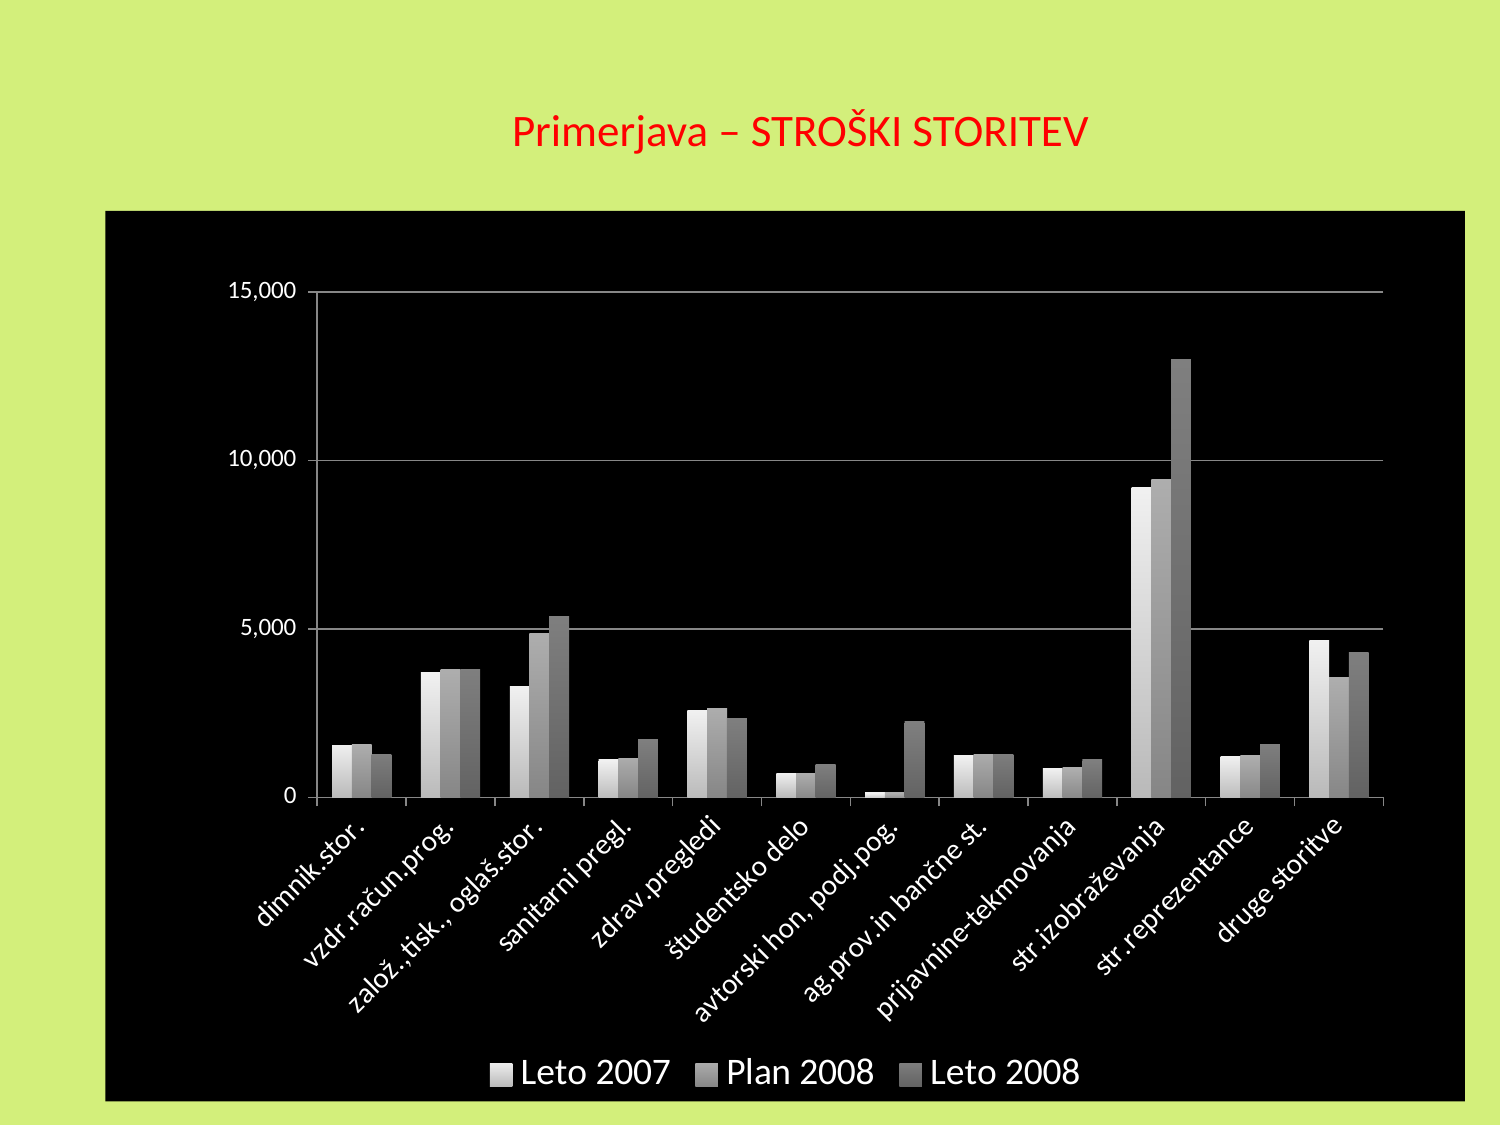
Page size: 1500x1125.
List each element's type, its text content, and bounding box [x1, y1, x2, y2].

title Primerjava – STROŠKI STORITEV [234, 93, 1388, 209]
chart [105, 210, 1466, 1102]
